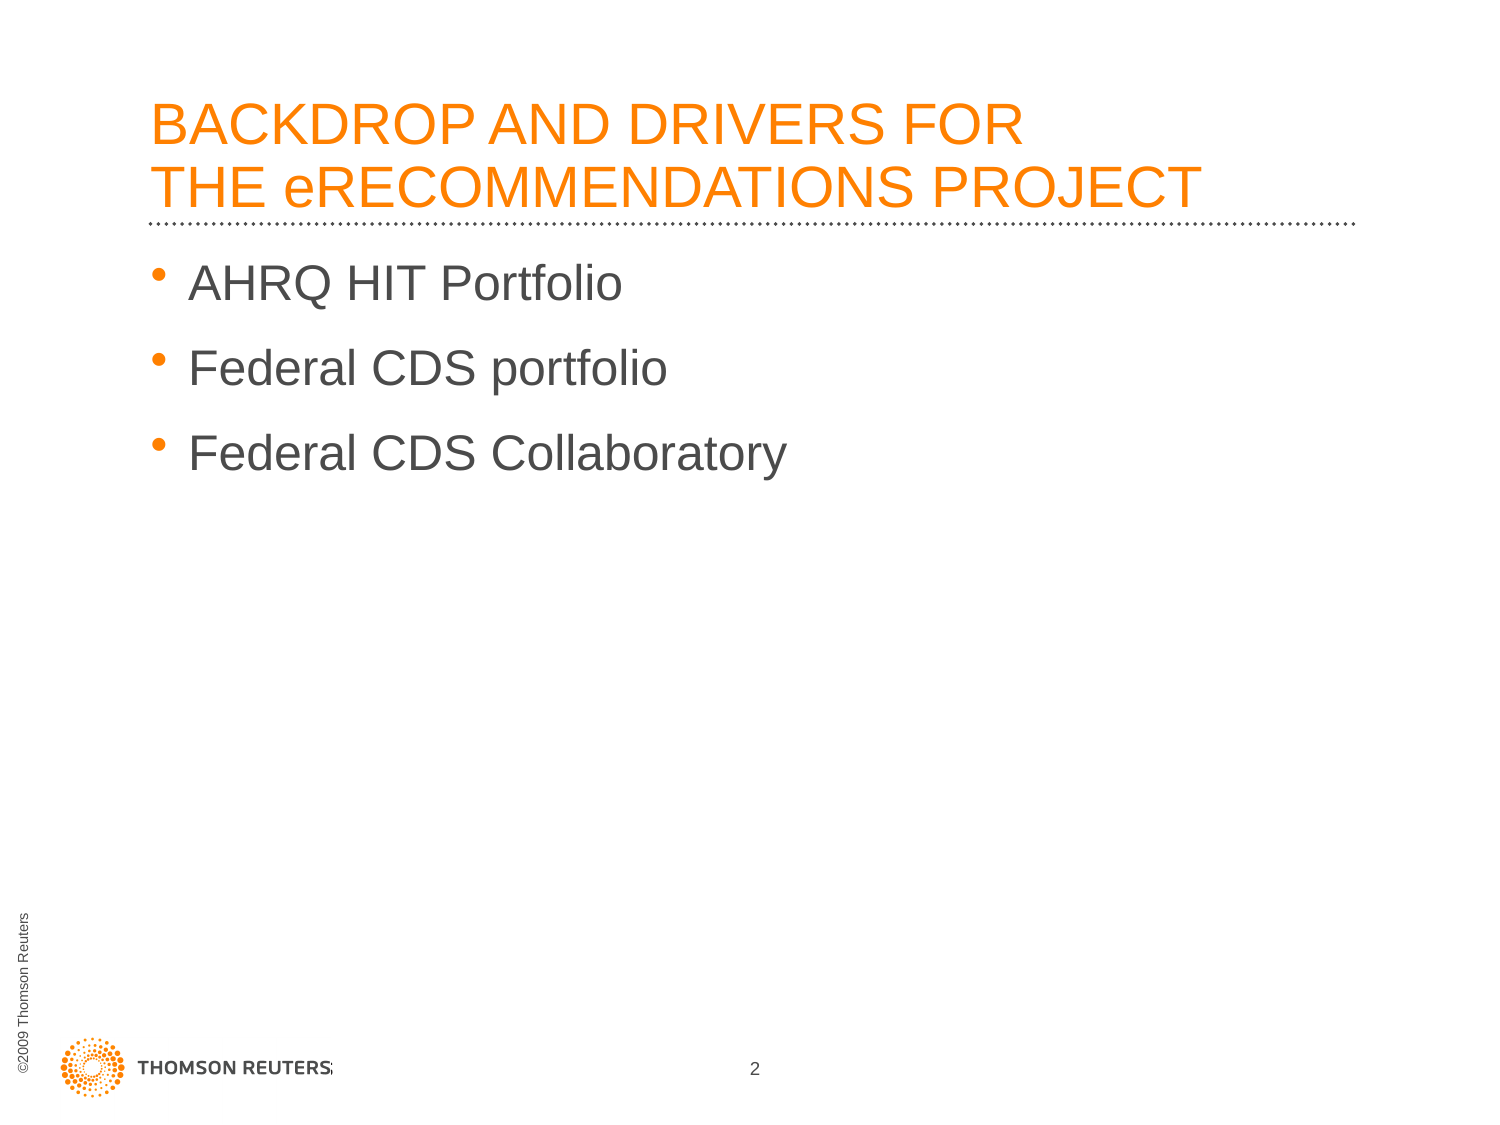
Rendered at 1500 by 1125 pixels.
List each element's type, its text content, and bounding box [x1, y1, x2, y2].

slide_number 2 [700, 1048, 776, 1088]
picture [60, 1037, 333, 1125]
list AHRQ HIT Portfolio Federal CDS portfolio Federal CDS Collaboratory [150, 250, 1360, 1001]
title BACKDROP AND DRIVERS FOR THE eRECOMMENDATIONS PROJECT [150, 82, 1360, 221]
